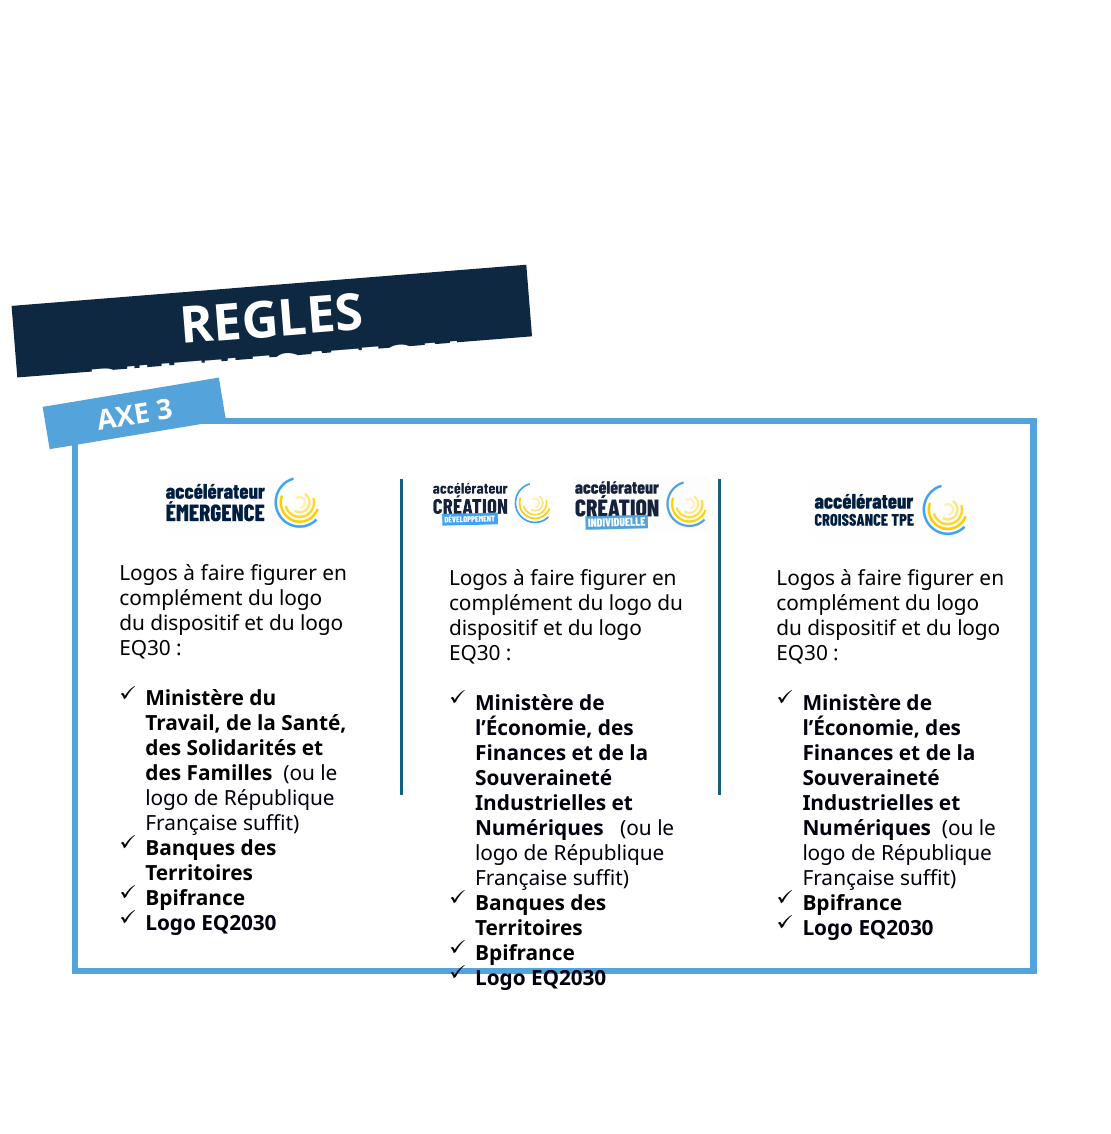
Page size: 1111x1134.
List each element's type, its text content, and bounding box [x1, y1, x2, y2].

text_box [75, 421, 1034, 971]
text_box Logos à faire figurer en complément du logo du dispositif et du logo EQ30 : Ministère du Travail, de la Santé, des Solidarités et des Familles (ou le logo de République Française suffit) Banques des Territoires Bpifrance Logo EQ2030 [104, 552, 364, 967]
picture [571, 476, 709, 532]
text_box AXE 3 [42, 377, 226, 450]
text_box REGLES D’UTILISATION [11, 264, 533, 378]
picture [421, 466, 564, 544]
picture [810, 478, 972, 541]
text_box Logos à faire figurer en complément du logo du dispositif et du logo EQ30 : Ministère de l’Économie, des Finances et de la Souveraineté Industrielles et Numériques (ou le logo de République Française suffit) Bpifrance Logo EQ2030 [761, 557, 1021, 972]
picture [163, 471, 321, 533]
text_box Logos à faire figurer en complément du logo du dispositif et du logo EQ30 : Ministère de l’Économie, des Finances et de la Souveraineté Industrielles et Numériques (ou le logo de République Française suffit) Banques des Territoires Bpifrance Logo EQ2030 [434, 557, 720, 1022]
